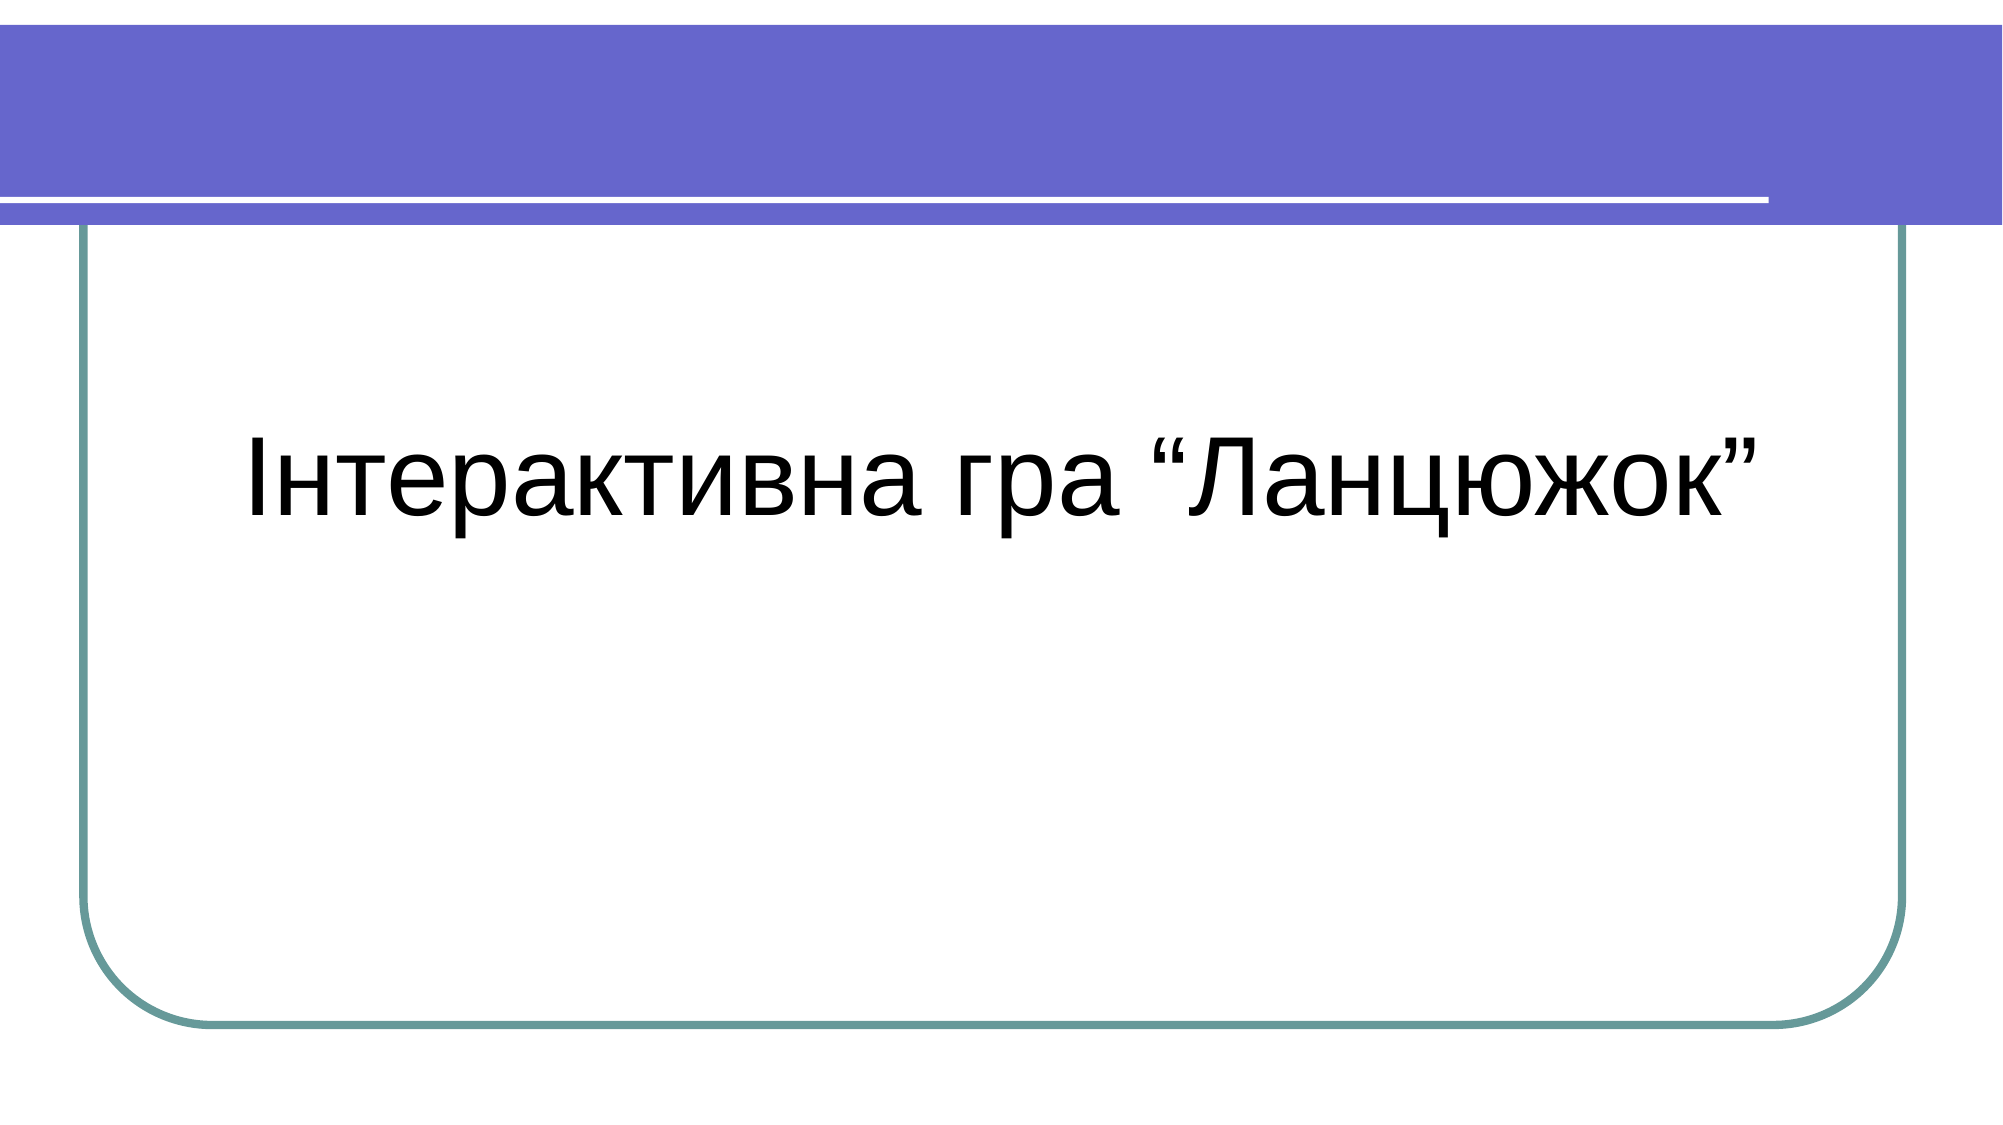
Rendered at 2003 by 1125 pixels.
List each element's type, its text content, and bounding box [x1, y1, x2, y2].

list Інтерактивна гра “Ланцюжок” [133, 262, 1869, 988]
